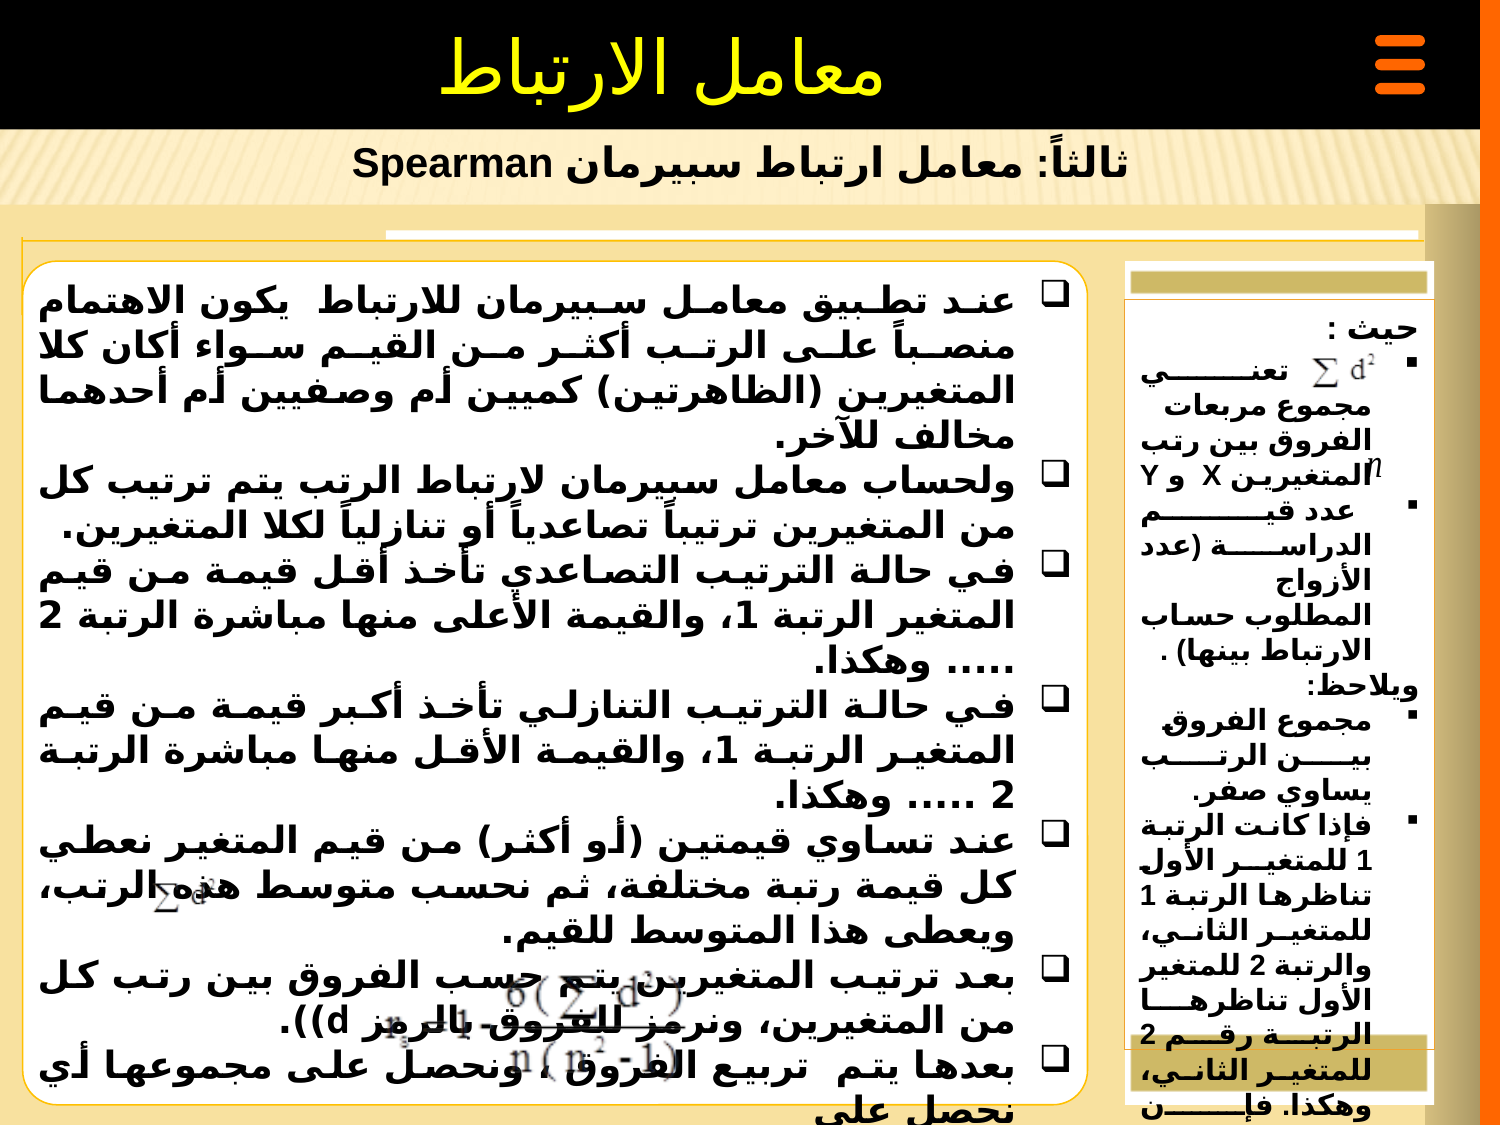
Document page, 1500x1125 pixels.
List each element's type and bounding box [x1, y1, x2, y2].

text_box [1361, 449, 1389, 488]
picture [381, 962, 787, 1093]
picture [149, 874, 241, 920]
text_box [1124, 260, 1435, 1106]
picture [1309, 349, 1401, 395]
text_box [0, 0, 1500, 1125]
